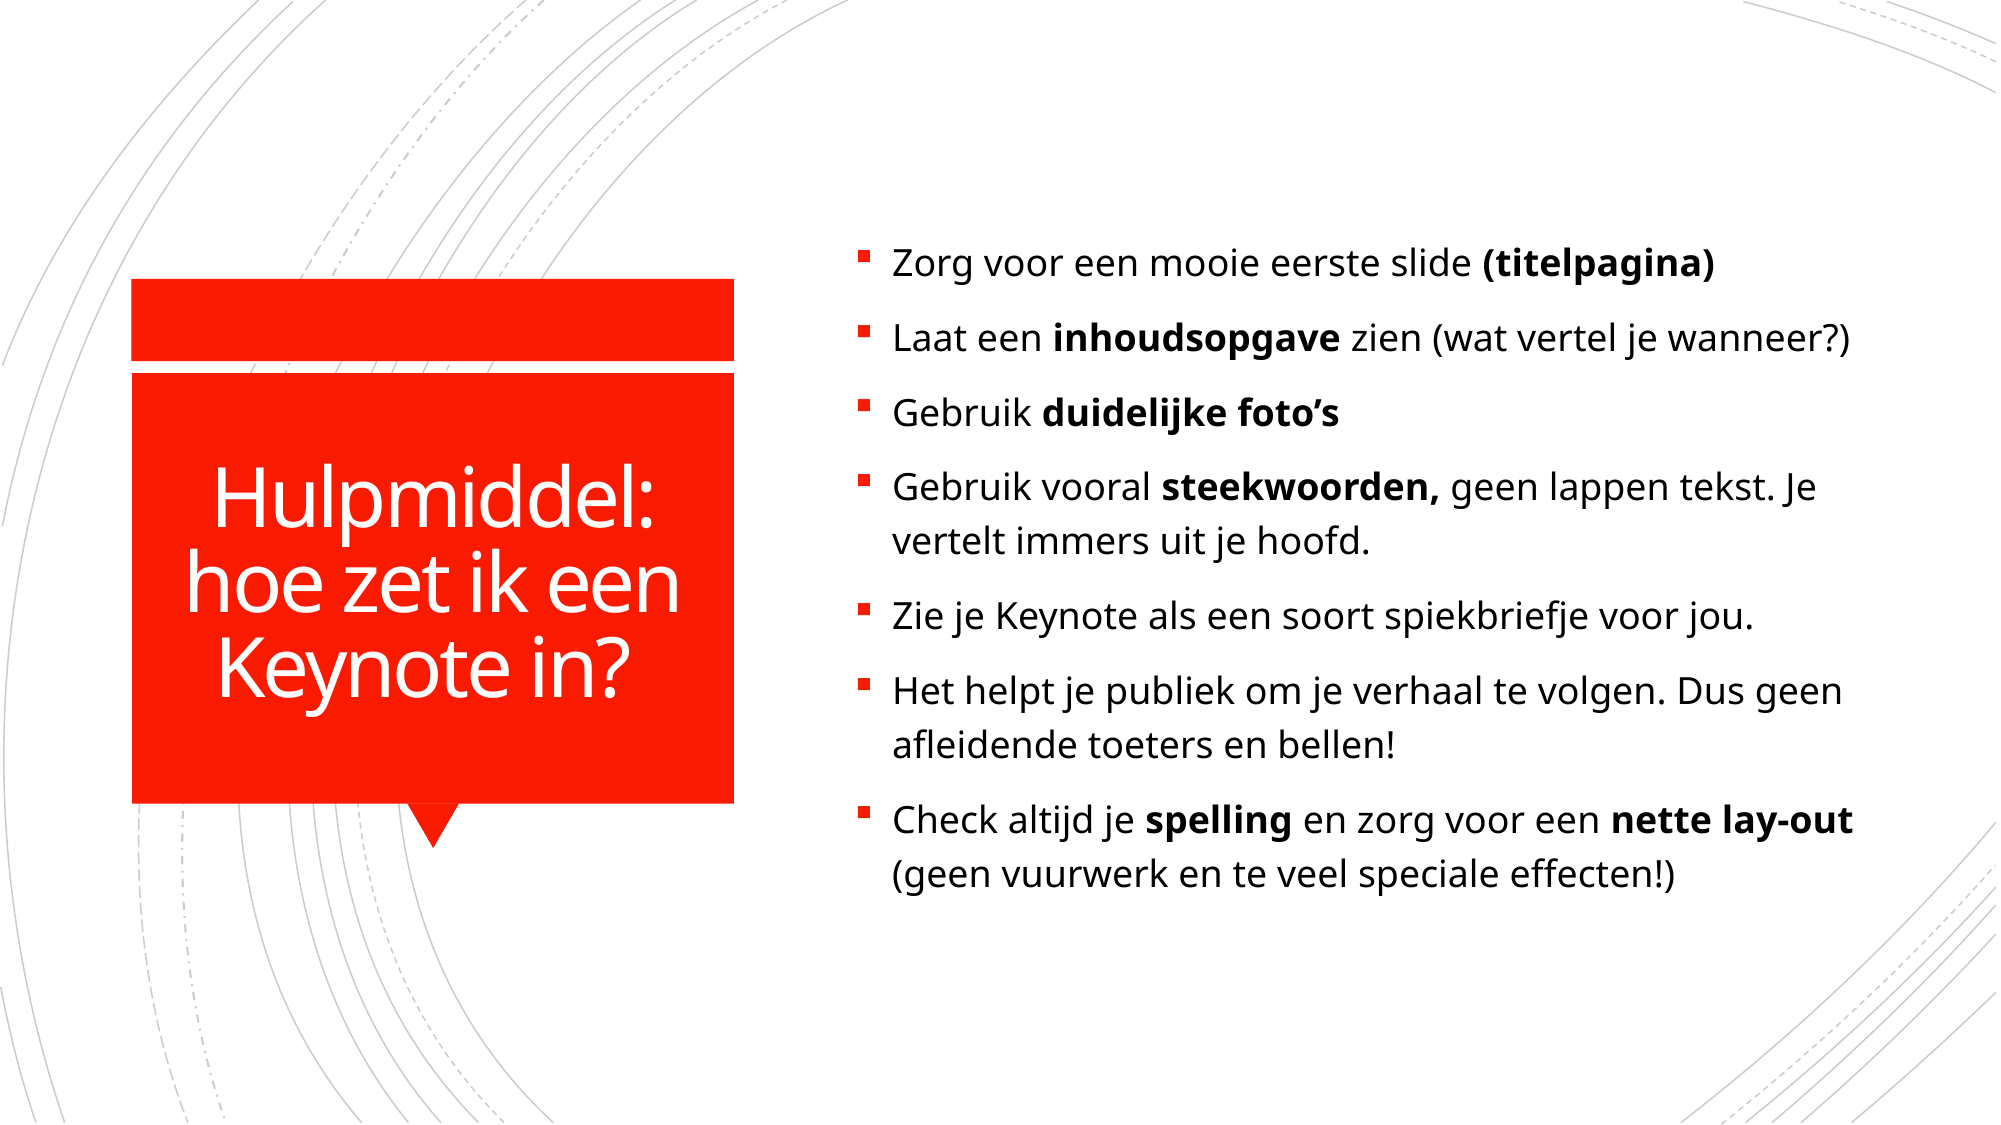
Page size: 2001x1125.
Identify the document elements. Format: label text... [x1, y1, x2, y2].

list Zorg voor een mooie eerste slide (titelpagina) Laat een inhoudsopgave zien (wat vertel je wanneer?) Gebruik duidelijke foto’s Gebruik vooral steekwoorden, geen lappen tekst. Je vertelt immers uit je hoofd. Zie je Keynote als een soort spiekbriefje voor jou. Het helpt je publiek om je verhaal te volgen. Dus geen afleidende toeters en bellen! Check altijd je spelling en zorg voor een nette lay-out (geen vuurwerk en te veel speciale effecten!) [839, 131, 1871, 993]
title Hulpmiddel: hoe zet ik een Keynote in? [145, 385, 720, 789]
